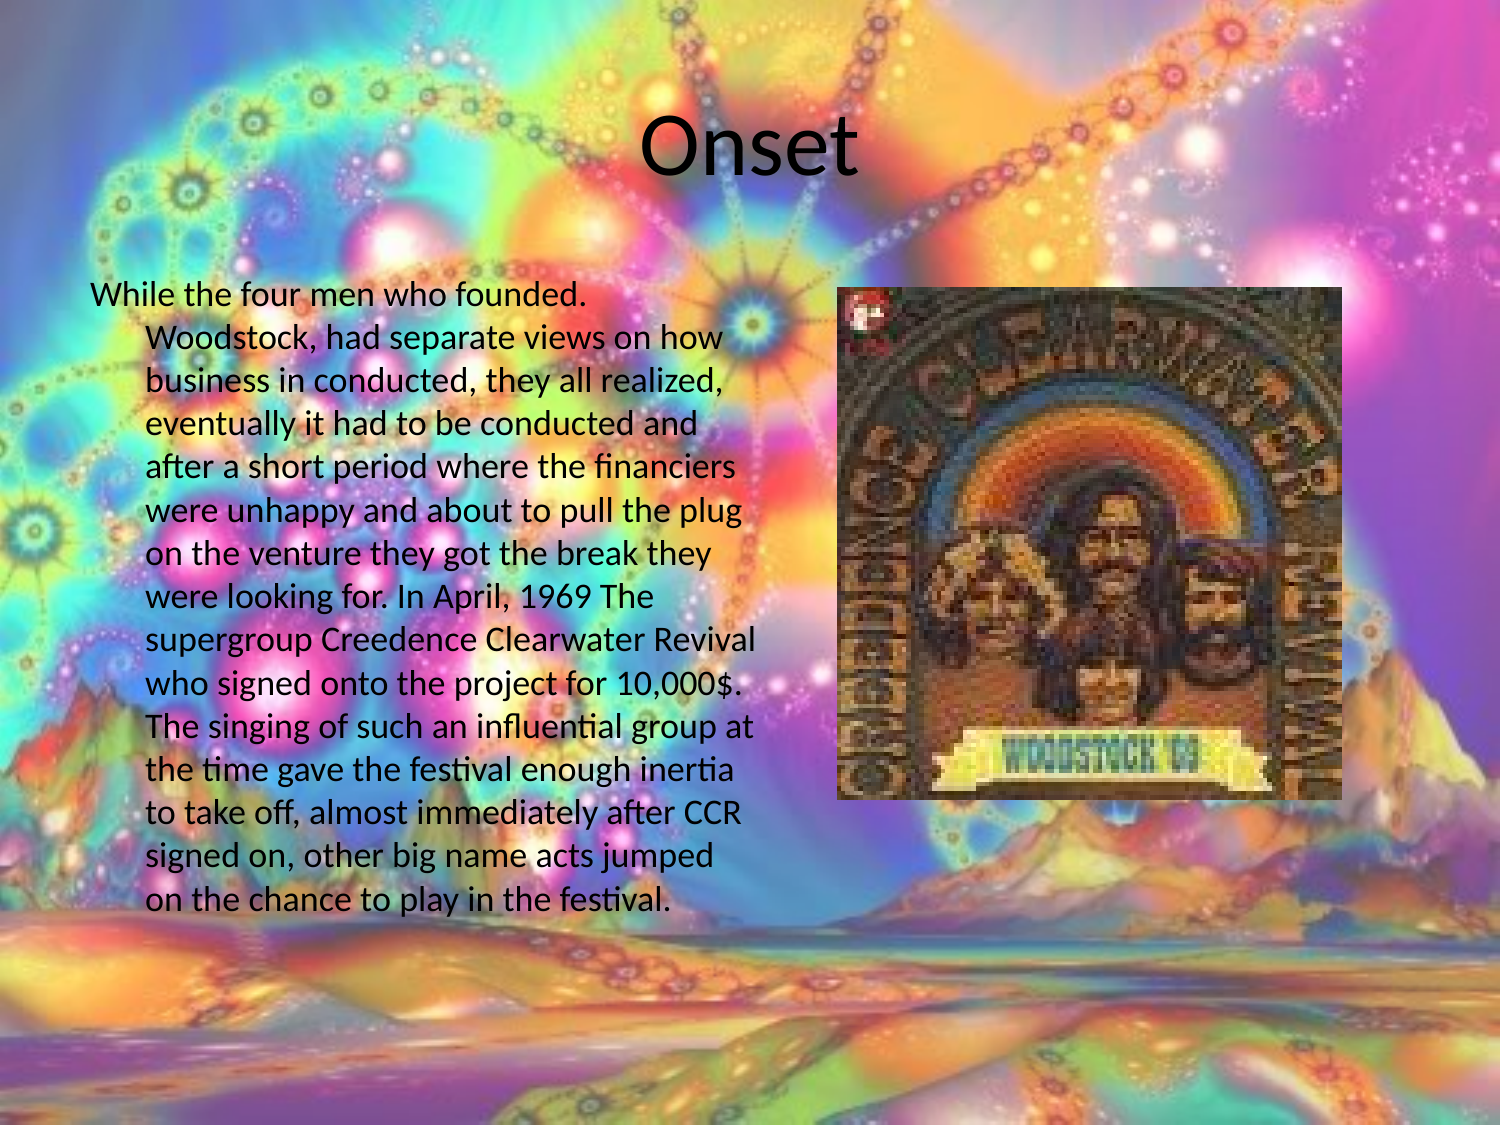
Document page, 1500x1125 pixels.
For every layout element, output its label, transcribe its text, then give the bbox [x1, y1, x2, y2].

list While the four men who founded. Woodstock, had separate views on how business in conducted, they all realized, eventually it had to be conducted and after a short period where the financiers were unhappy and about to pull the plug on the venture they got the break they were looking for. In April, 1969 The supergroup Creedence Clearwater Revival who signed onto the project for 10,000$. The singing of such an influential group at the time gave the festival enough inertia to take off, almost immediately after CCR signed on, other big name acts jumped on the chance to play in the festival. [75, 262, 775, 963]
picture [837, 287, 1342, 801]
title Onset [75, 45, 1425, 233]
